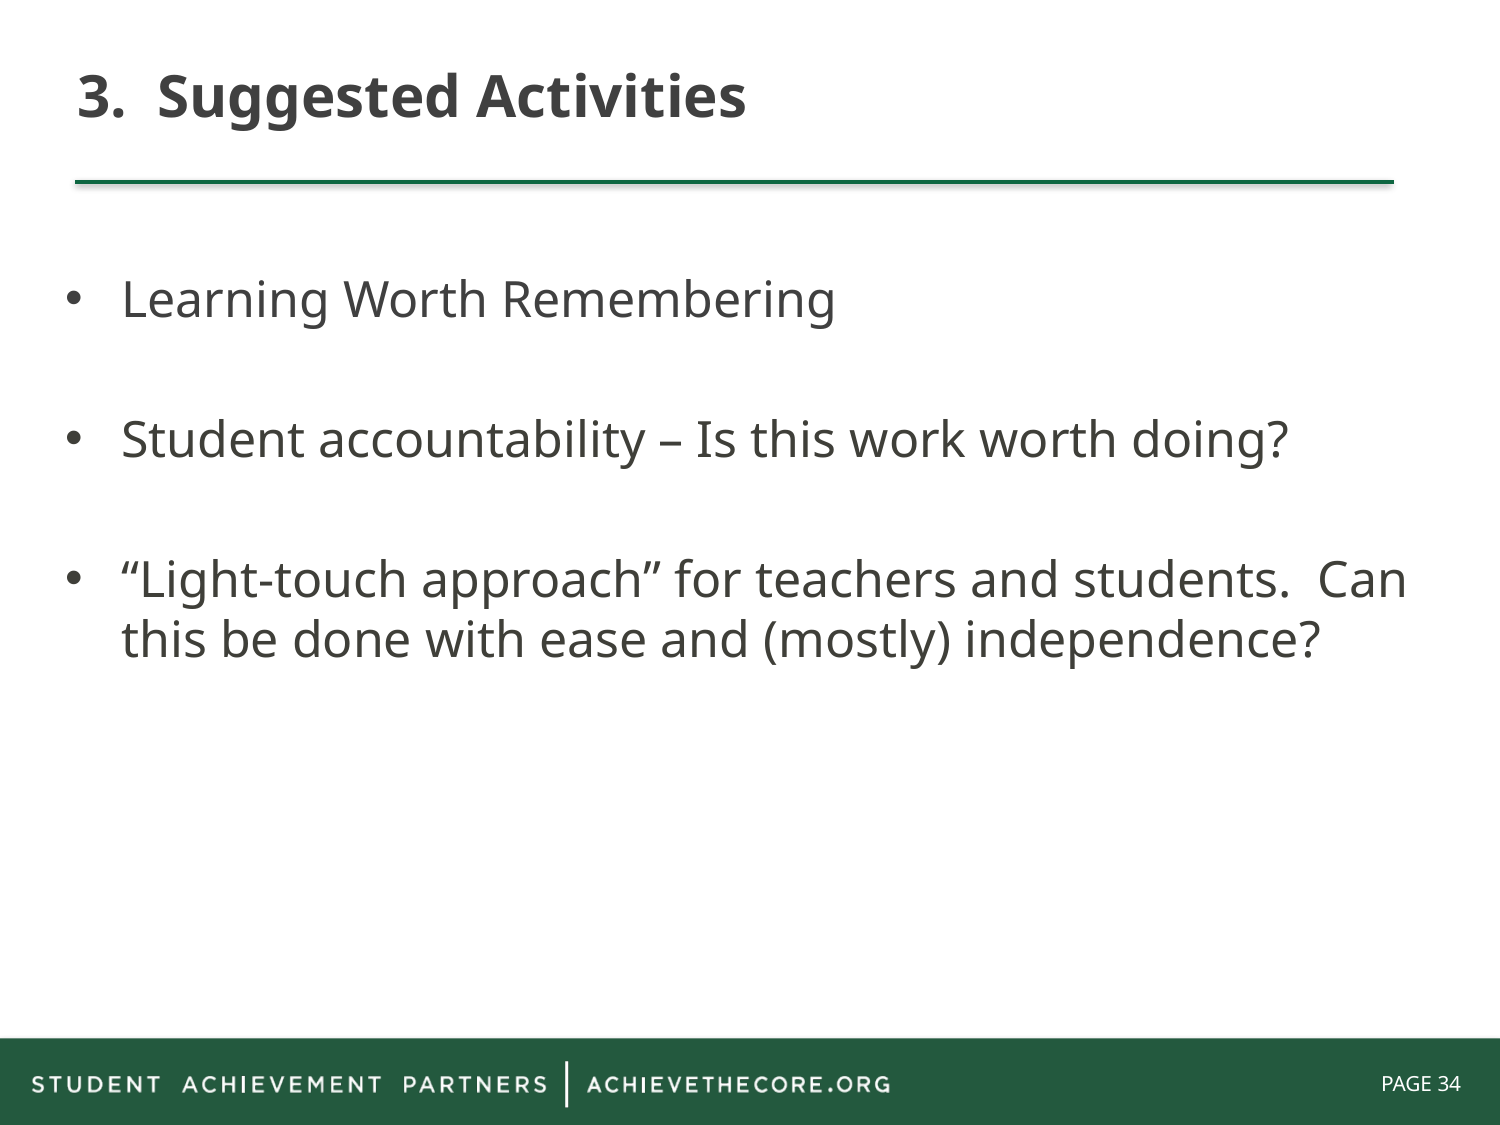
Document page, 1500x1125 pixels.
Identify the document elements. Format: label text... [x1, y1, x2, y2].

list Learning Worth Remembering Student accountability – Is this work worth doing? “Light-touch approach” for teachers and students. Can this be done with ease and (mostly) independence? [50, 259, 1463, 898]
title 3. Suggested Activities [62, 0, 1413, 188]
